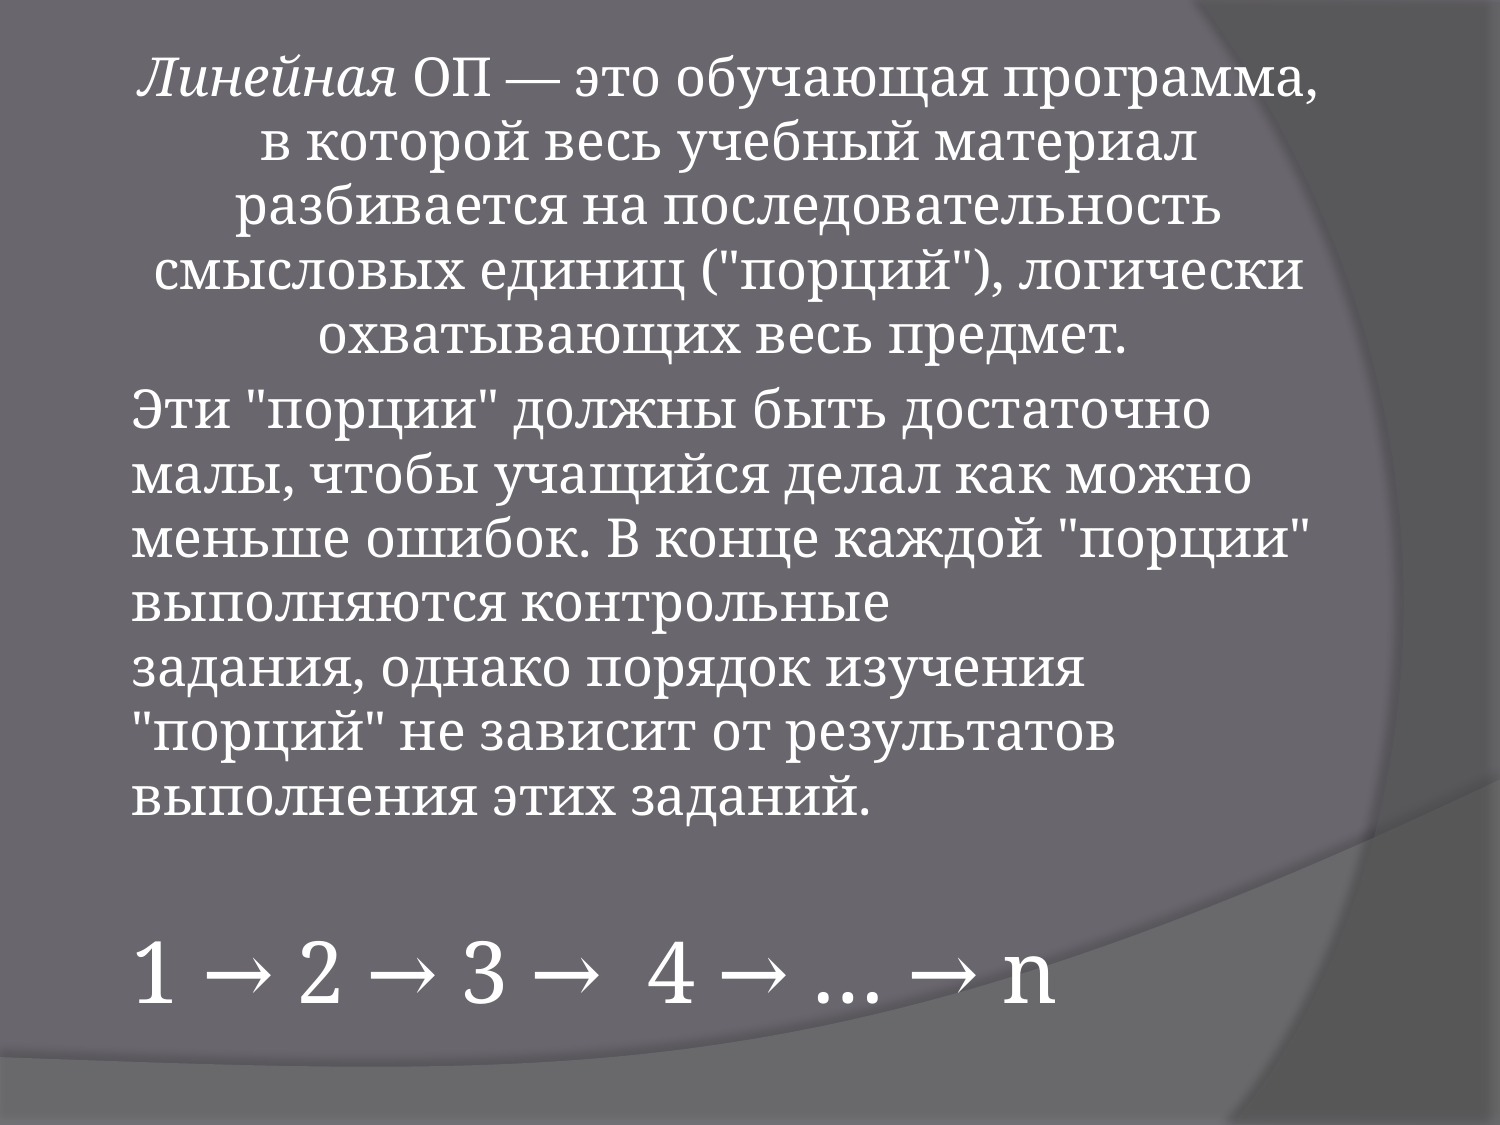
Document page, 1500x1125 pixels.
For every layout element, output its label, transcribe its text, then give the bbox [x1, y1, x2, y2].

list Линейная ОП — это обучающая программа, в которой весь учебный материал разбивается на последовательность смысловых единиц ("порций"), логически охватывающих весь предмет. Эти "порции" должны быть достаточно малы, чтобы учащийся делал как можно меньше ошибок. В конце каждой "порции" выполняются контрольные задания, однако порядок изучения "порций" не зависит от результатов выполнения этих заданий. 1 → 2 → 3 → 4 → … → n [117, 35, 1343, 1079]
